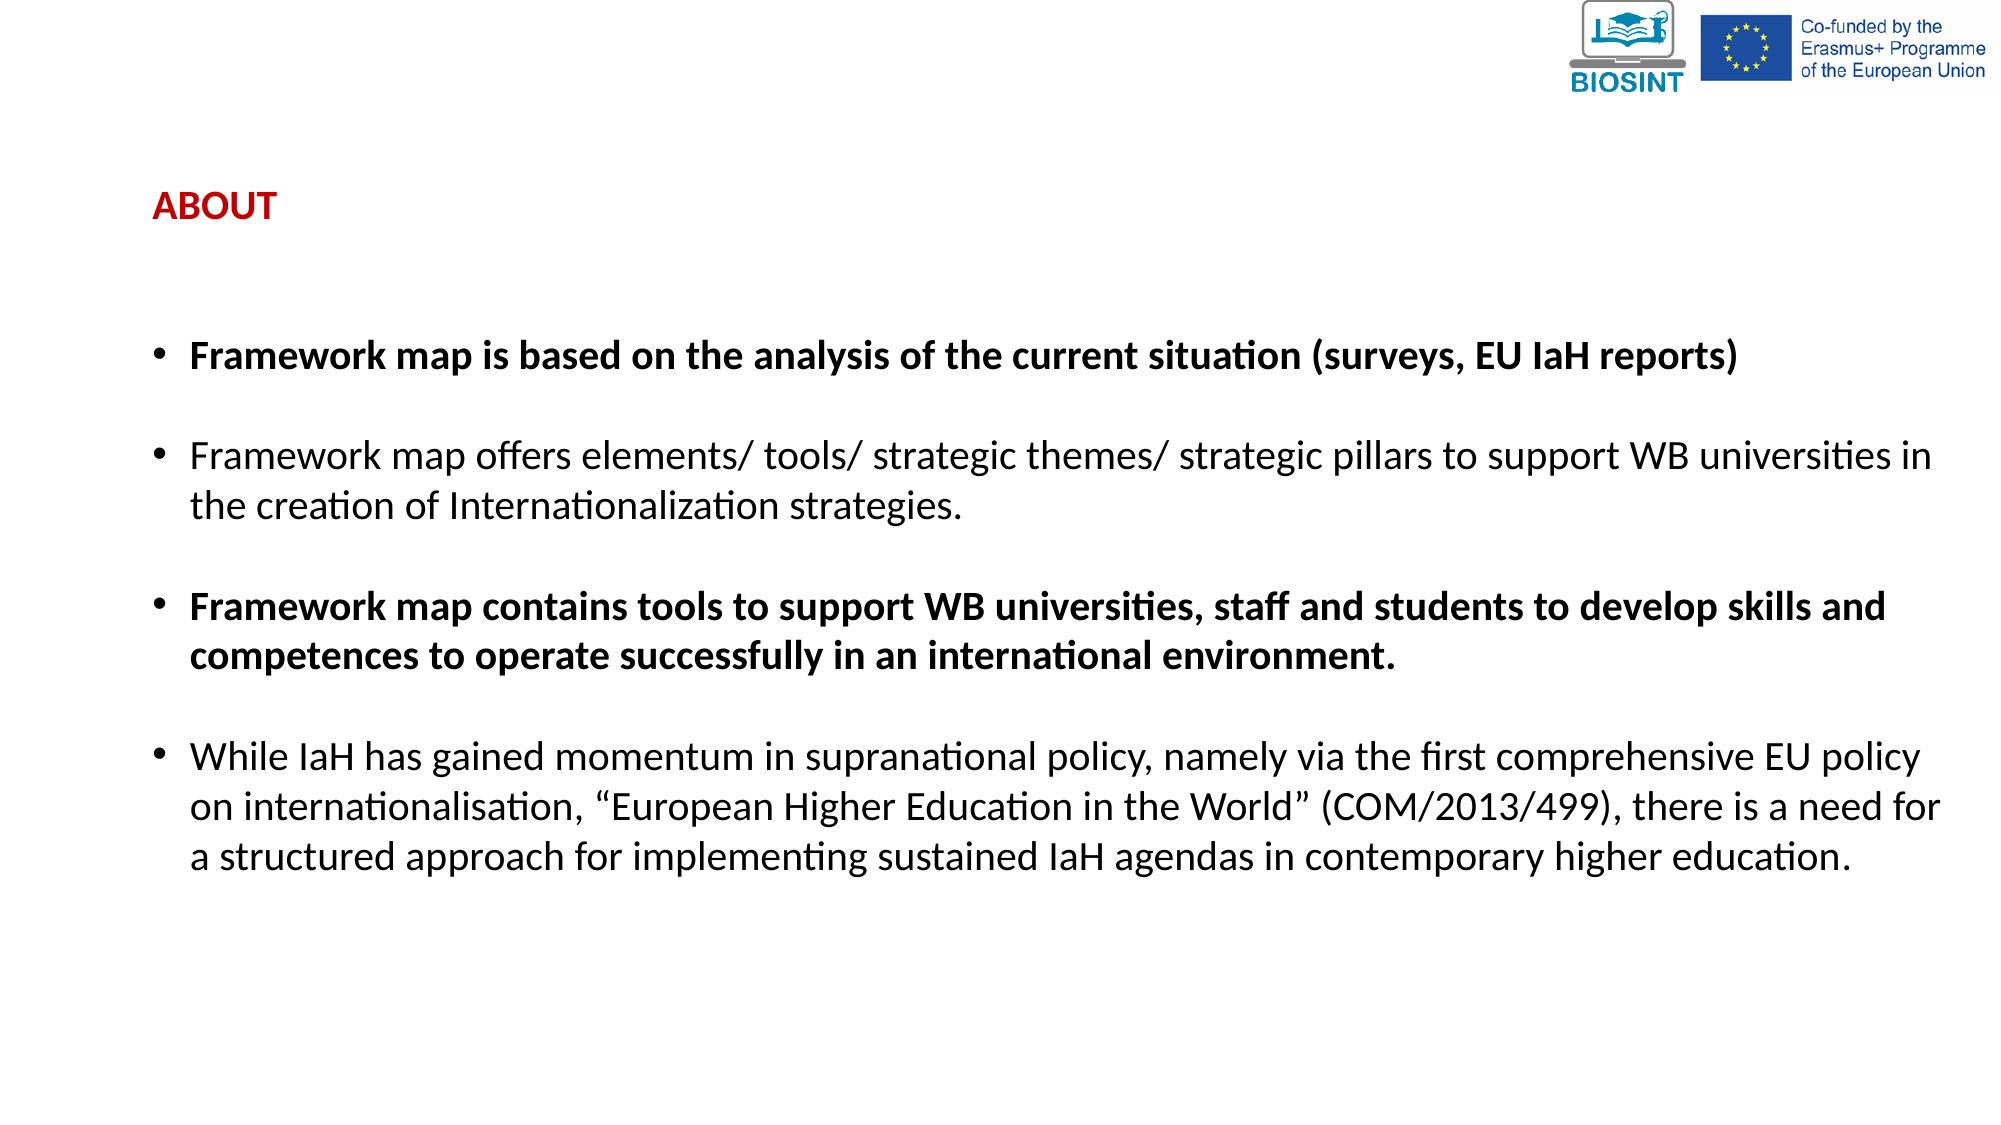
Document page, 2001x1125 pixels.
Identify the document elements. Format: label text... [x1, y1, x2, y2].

picture [1569, 0, 2000, 92]
list ABOUT Framework map is based on the analysis of the current situation (surveys, EU IaH reports) Framework map offers elements/ tools/ strategic themes/ strategic pillars to support WB universities in the creation of Internationalization strategies. Framework map contains tools to support WB universities, staff and students to develop skills and competences to operate successfully in an international environment. While IaH has gained momentum in supranational policy, namely via the first comprehensive EU policy on internationalisation, “European Higher Education in the World” (COM/2013/499), there is a need for a structured approach for implementing sustained IaH agendas in contemporary higher education. [137, 170, 1960, 1083]
picture [1604, 76, 1613, 88]
picture [1653, 82, 1659, 92]
